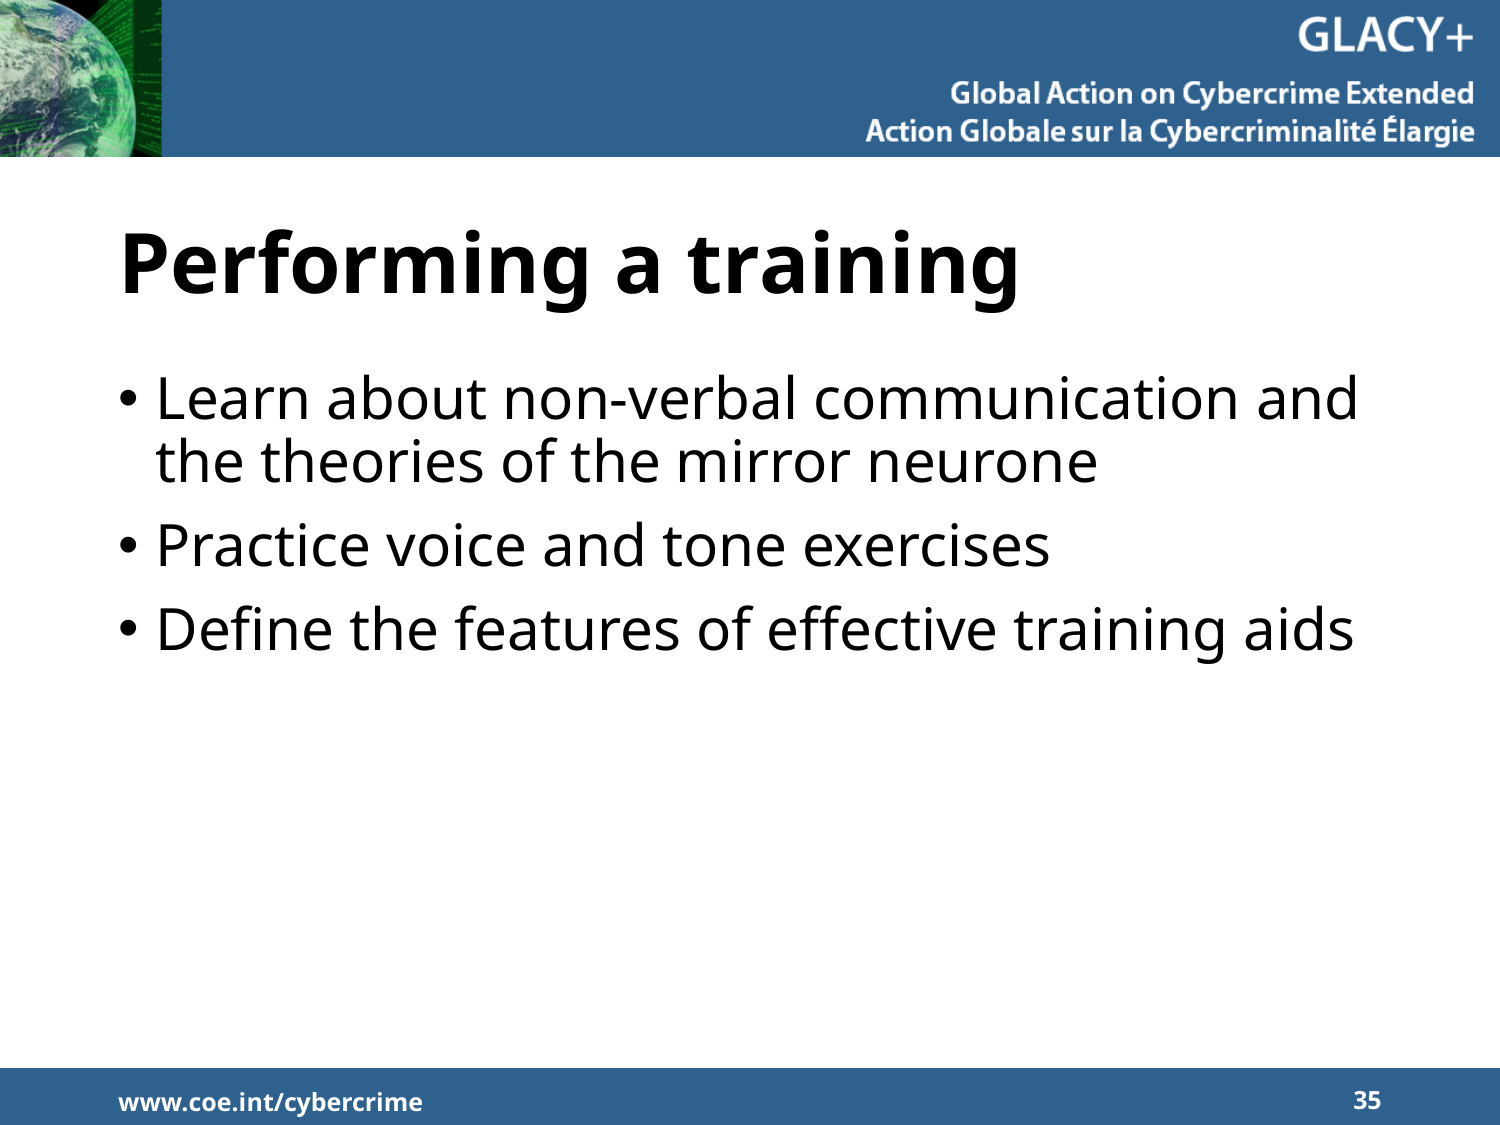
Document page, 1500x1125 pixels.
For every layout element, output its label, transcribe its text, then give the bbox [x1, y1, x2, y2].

picture [0, 0, 1500, 157]
slide_number www.coe.int/cybercrime [103, 1071, 491, 1125]
list Learn about non-verbal communication and the theories of the mirror neurone Practice voice and tone exercises Define the features of effective training aids [103, 362, 1397, 1015]
title Performing a training [103, 171, 1397, 362]
slide_number 35 [1059, 1071, 1397, 1125]
